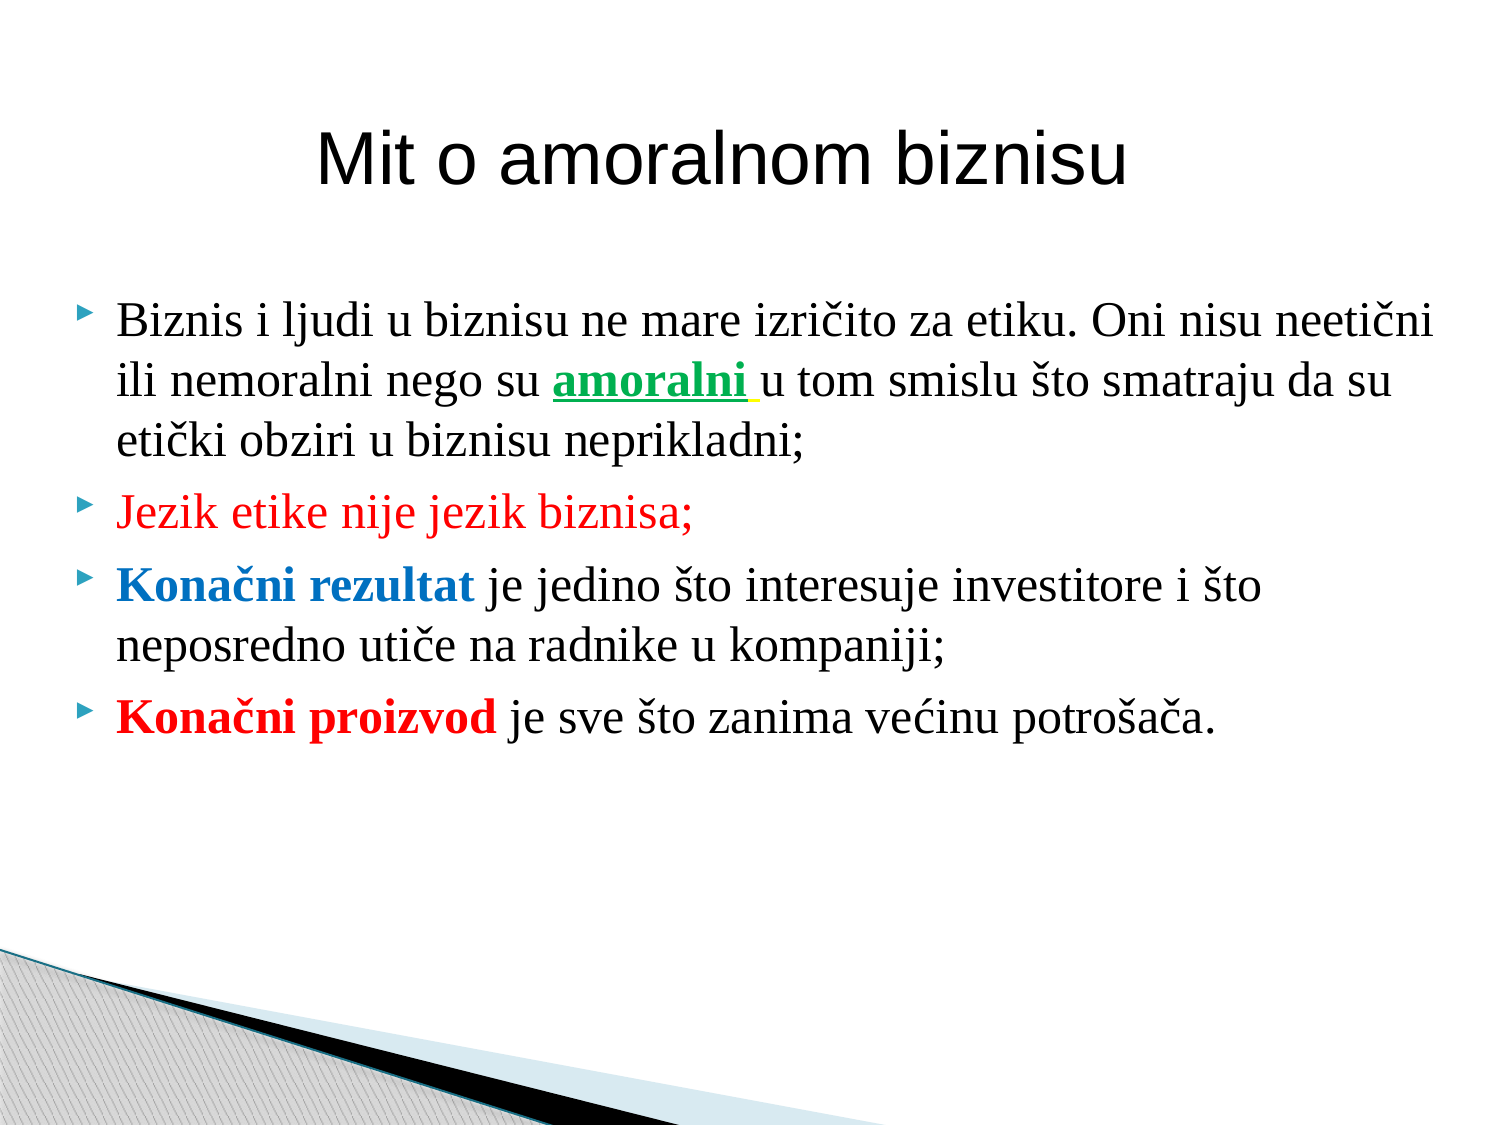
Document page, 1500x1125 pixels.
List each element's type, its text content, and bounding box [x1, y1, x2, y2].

text_box Mit o amoralnom biznisu [301, 101, 1144, 207]
list Biznis i ljudi u biznisu ne mare izričito za etiku. Oni nisu neetični ili nemoralni nego su amoralni u tom smislu što smatraju da su etički obziri u biznisu neprikladni; Jezik etike nije jezik biznisa; Konačni rezultat je jedino što interesuje investitore i što neposredno utiče na radnike u kompaniji; Konačni proizvod je sve što zanima većinu potrošača. [40, 278, 1466, 1125]
